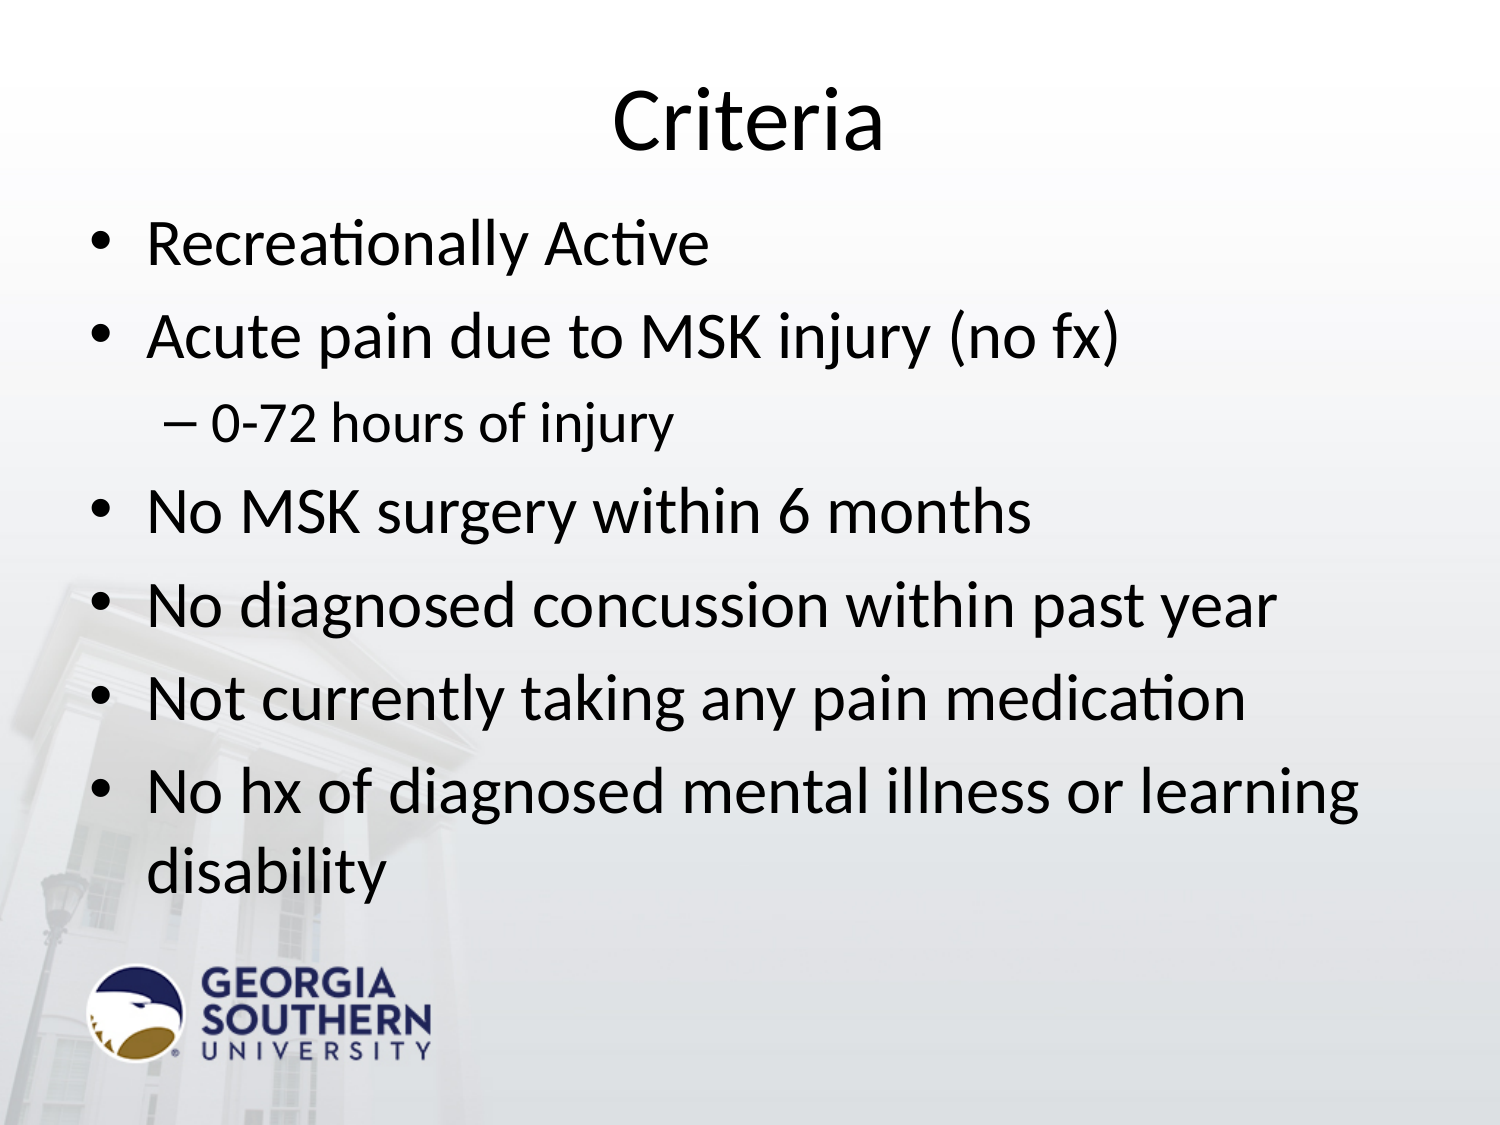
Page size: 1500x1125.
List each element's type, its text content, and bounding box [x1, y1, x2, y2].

list Recreationally Active Acute pain due to MSK injury (no fx) 0-72 hours of injury No MSK surgery within 6 months No diagnosed concussion within past year Not currently taking any pain medication No hx of diagnosed mental illness or learning disability [75, 191, 1425, 935]
title Criteria [75, 51, 1425, 191]
picture [0, 0, 1500, 1125]
